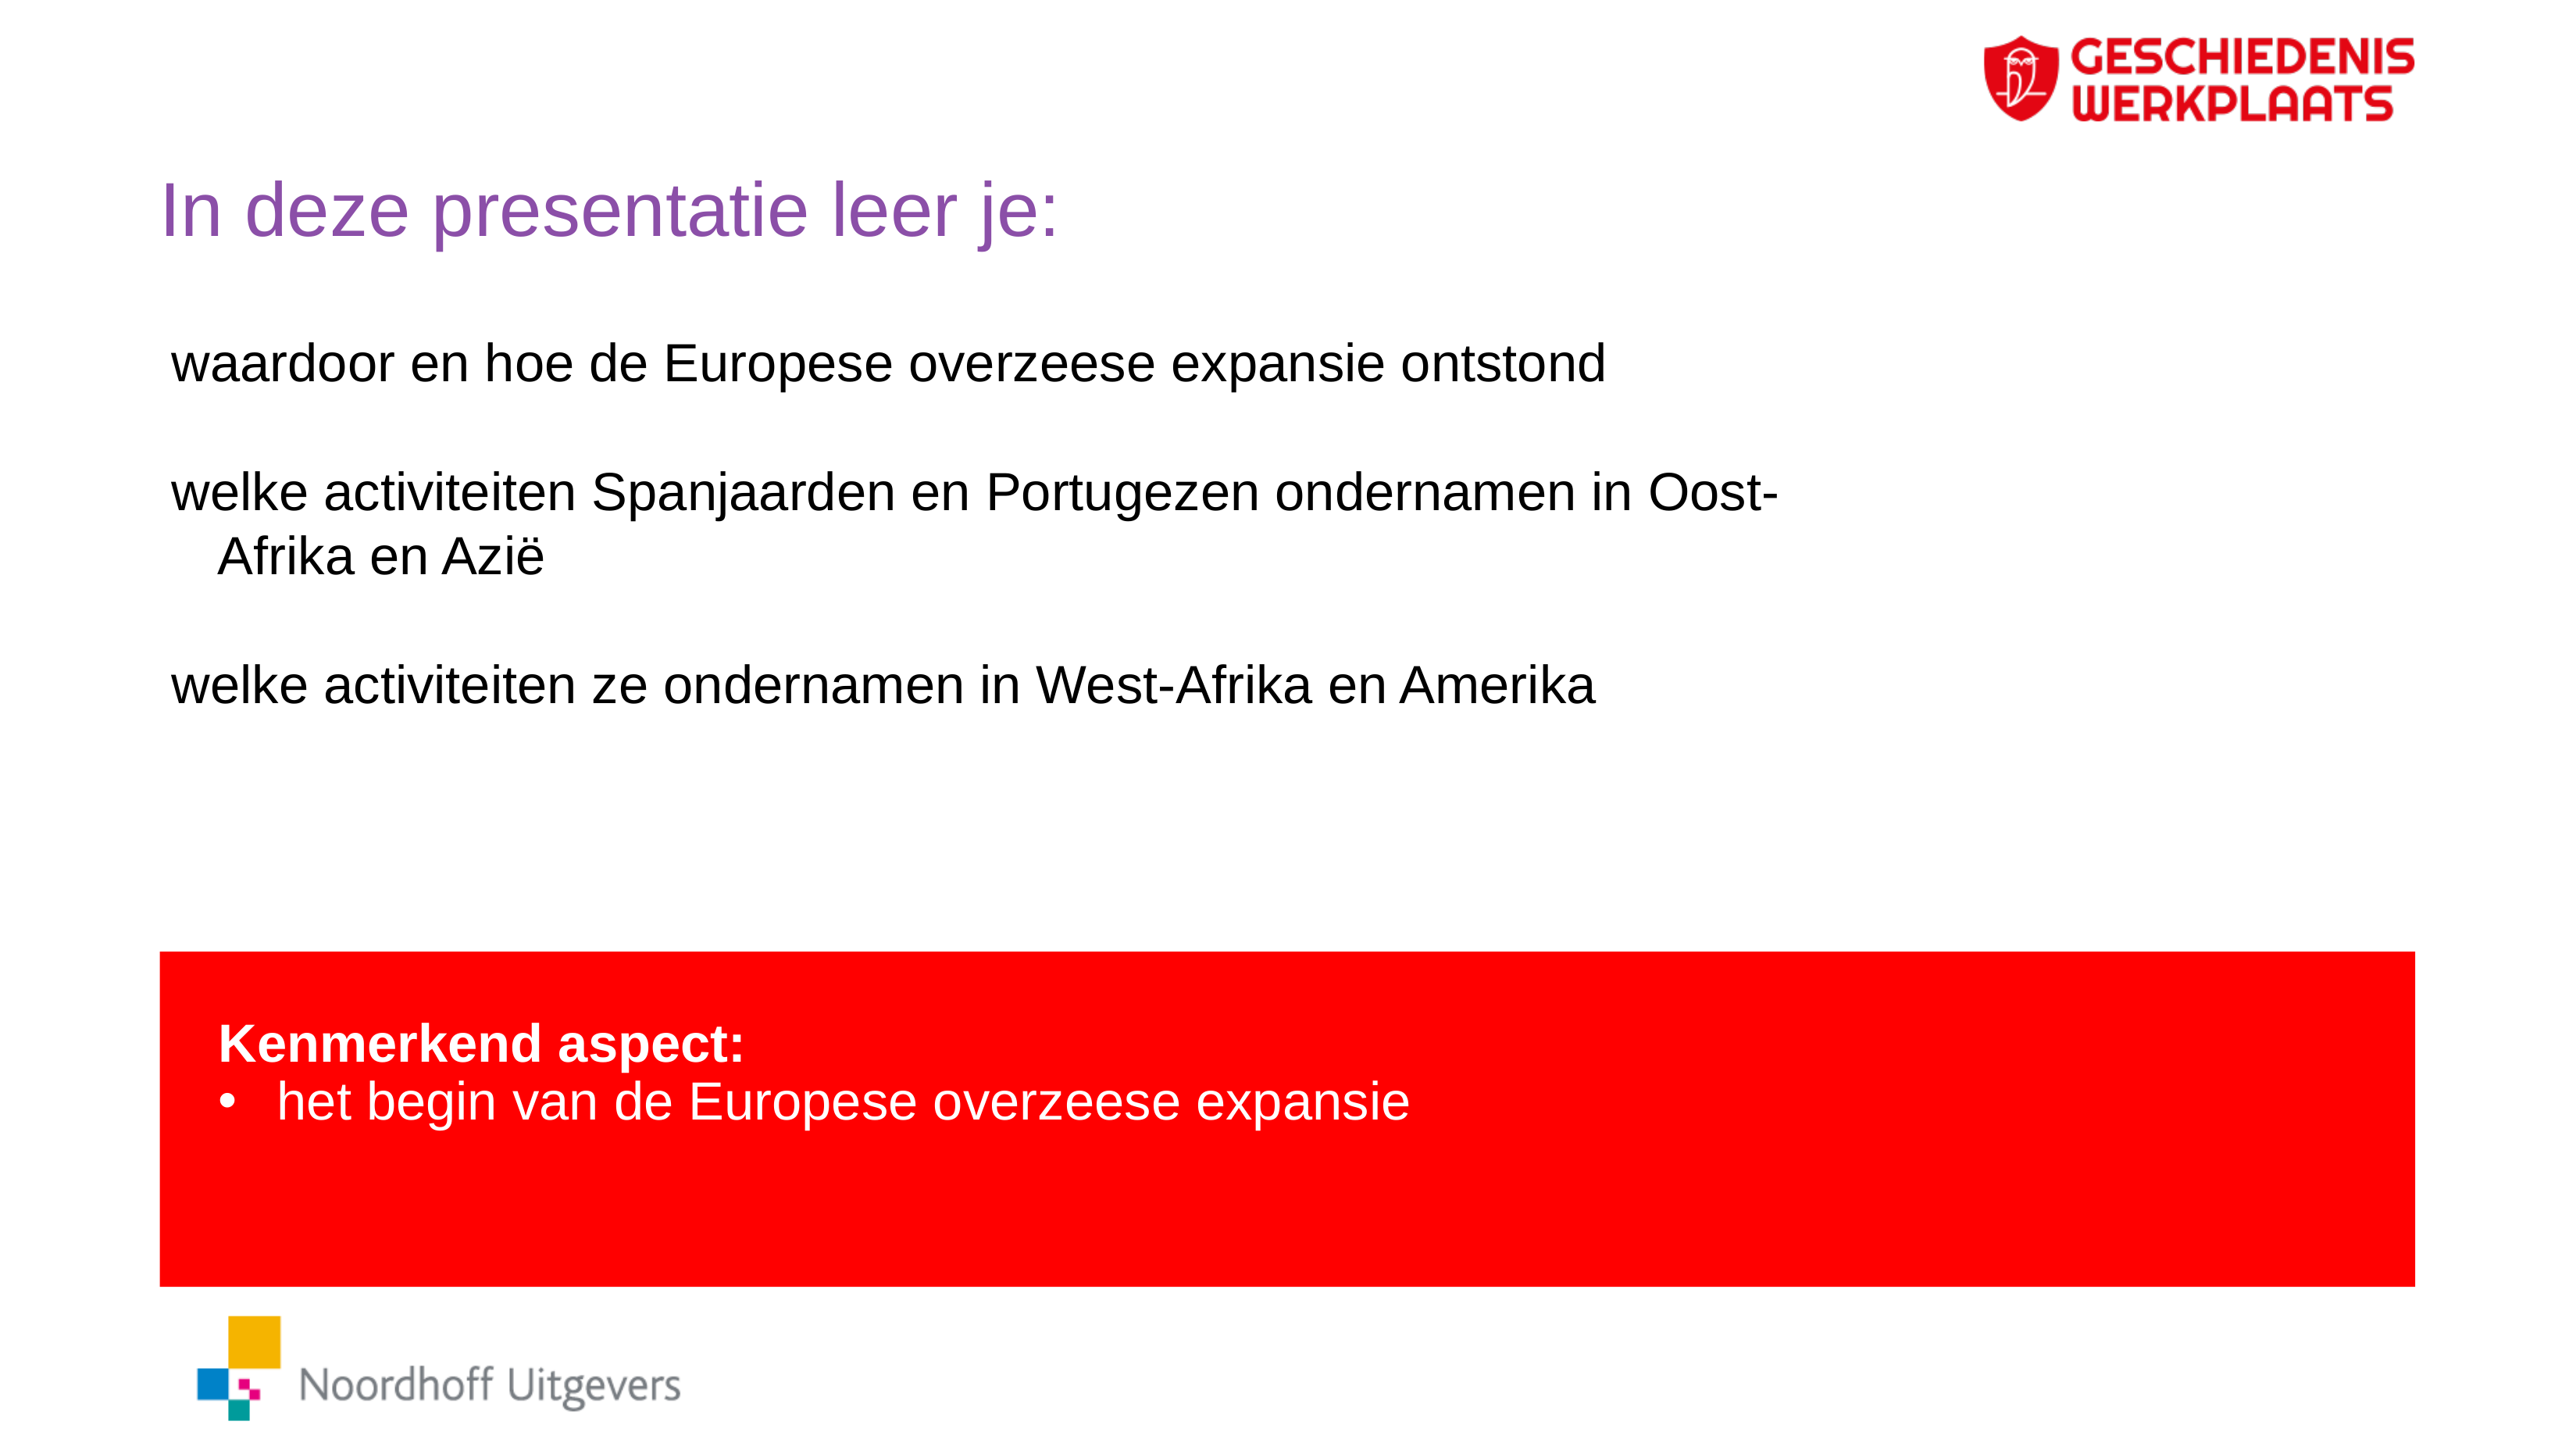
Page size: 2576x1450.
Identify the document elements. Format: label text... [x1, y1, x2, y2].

picture [1610, 0, 2576, 161]
list waardoor en hoe de Europese overzeese expansie ontstond welke activiteiten Spanjaarden en Portugezen ondernamen in Oost-Afrika en Azië welke activiteiten ze ondernamen in West-Afrika en Amerika [159, 322, 1893, 926]
picture [159, 1288, 799, 1449]
text_box Kenmerkend aspect: het begin van de Europese overzeese expansie [159, 952, 2416, 1288]
title In deze presentatie leer je: [159, 159, 2416, 268]
